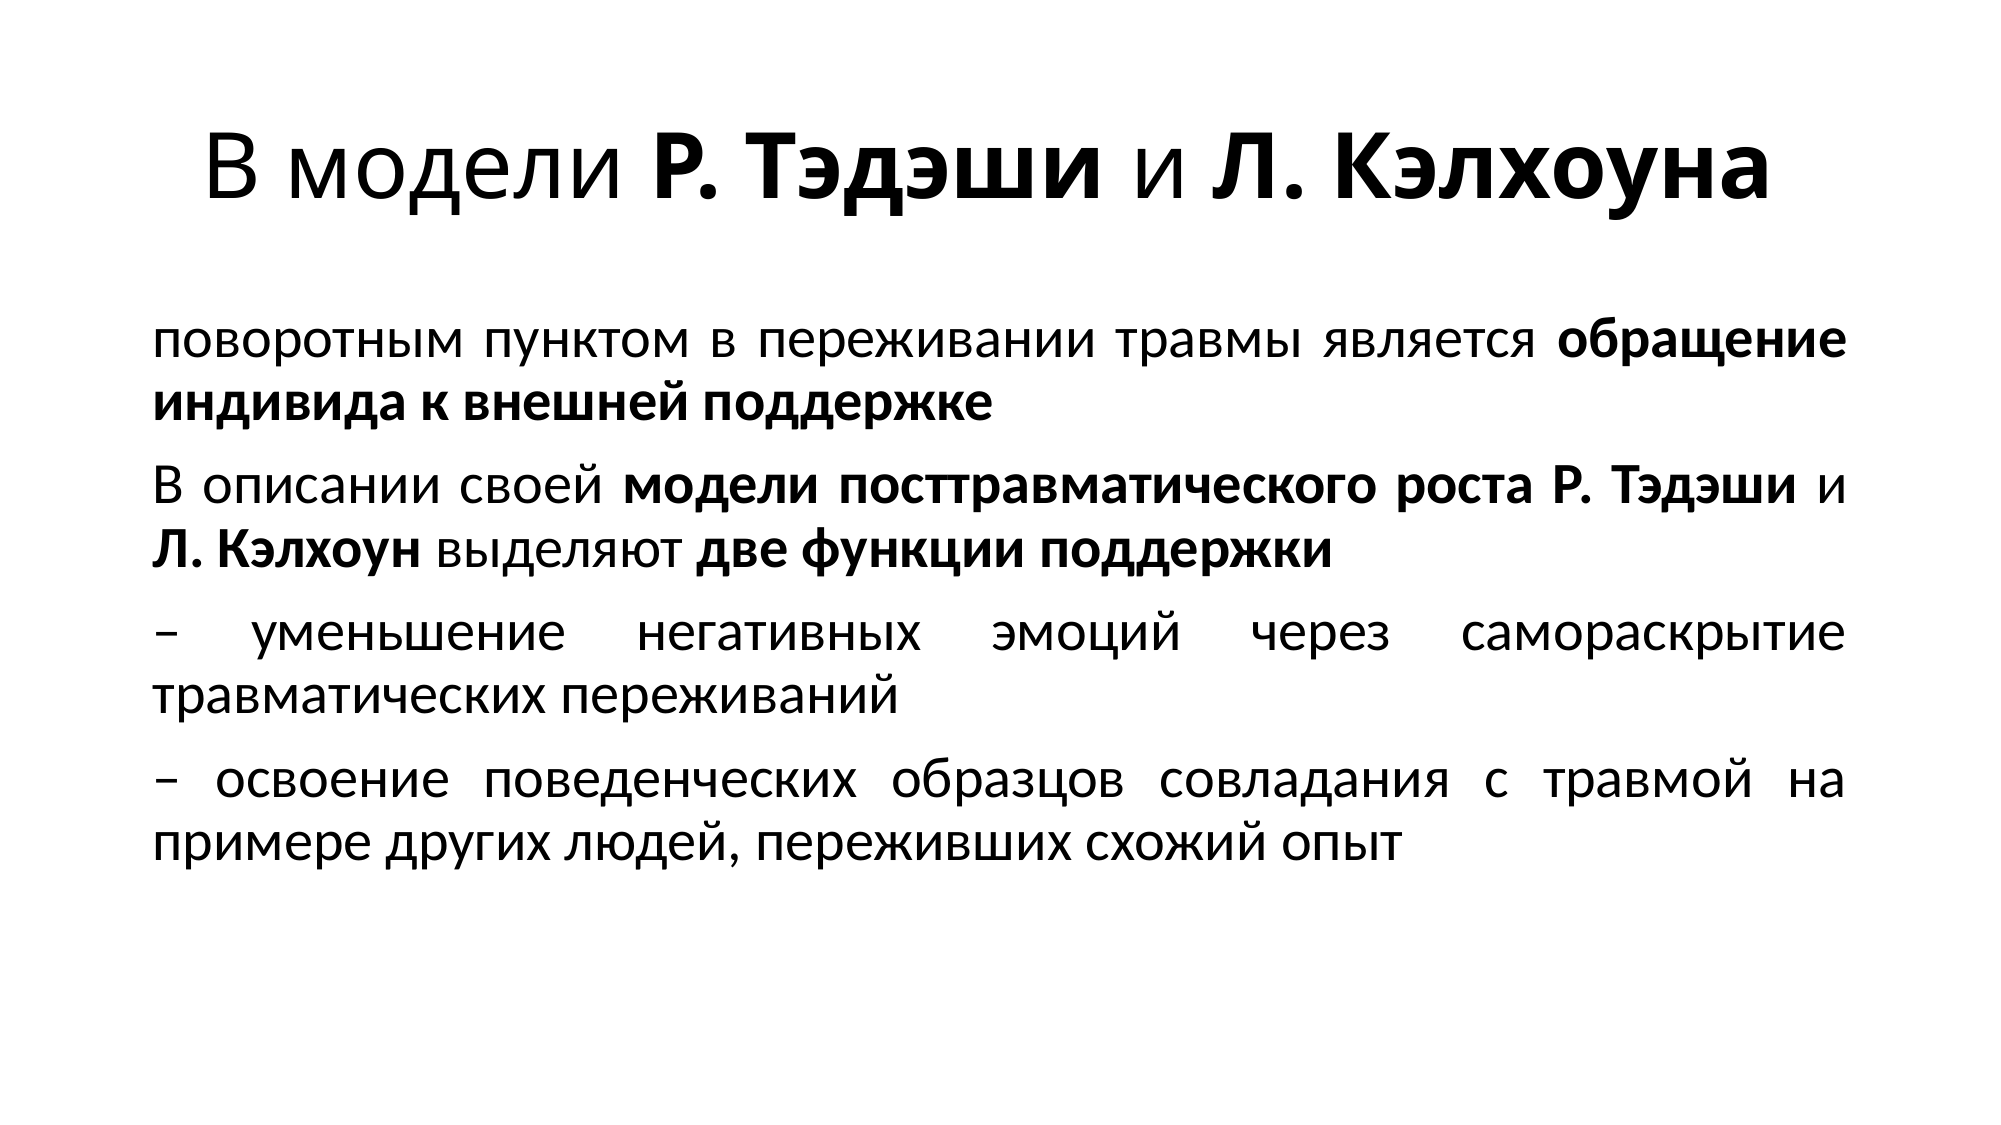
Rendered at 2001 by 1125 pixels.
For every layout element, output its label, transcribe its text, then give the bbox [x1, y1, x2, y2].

title В модели Р. Тэдэши и Л. Кэлхоуна [137, 59, 1863, 278]
list поворотным пунктом в переживании травмы является обращение индивида к внешней поддержке В описании своей модели посттравматического роста Р. Тэдэши и Л. Кэлхоун выделяют две функции поддержки – уменьшение негативных эмоций через самораскрытие травматических переживаний – освоение поведенческих образцов совладания с травмой на примере других людей, переживших схожий опыт [137, 299, 1863, 1014]
